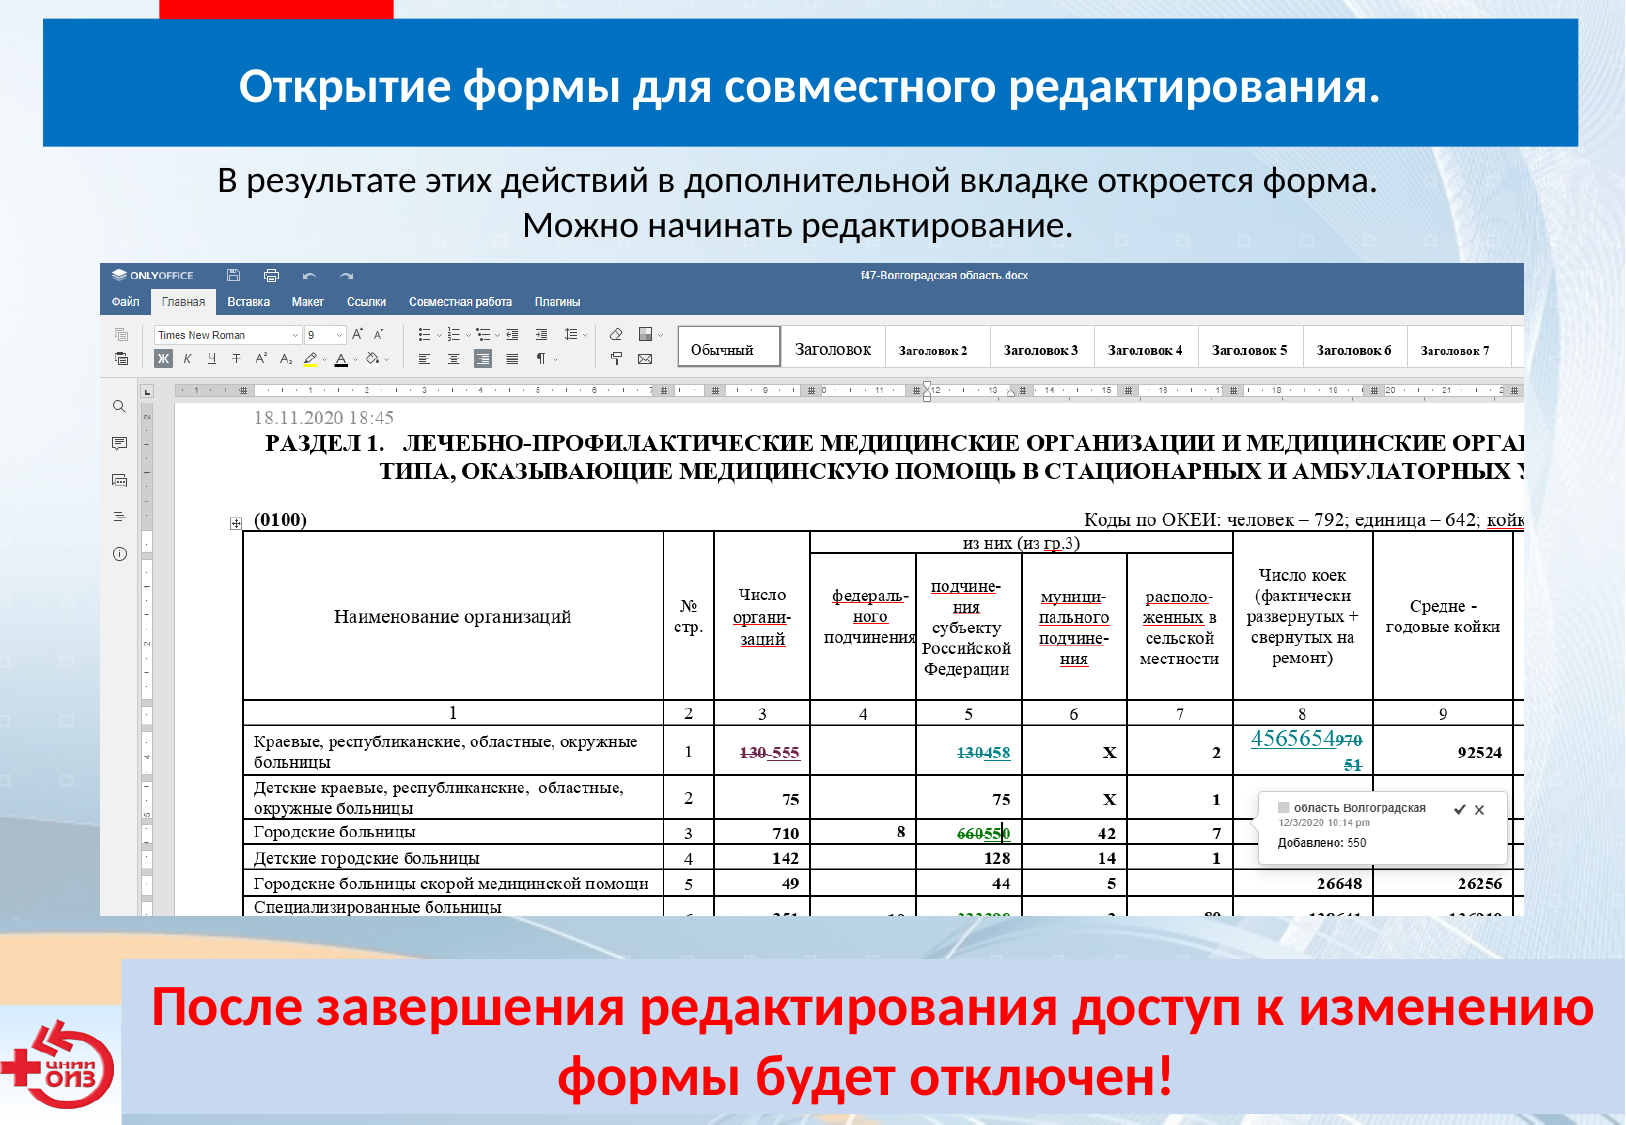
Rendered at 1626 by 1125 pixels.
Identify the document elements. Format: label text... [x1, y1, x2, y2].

title Открытие формы для совместного редактирования. [41, 17, 1580, 149]
text_box [157, 0, 396, 21]
text_box После завершения редактирования доступ к изменению формы будет отключен! [121, 959, 1625, 1114]
text_box В результате этих действий в дополнительной вкладке откроется форма. Можно начинать редактирование. [42, 147, 1555, 252]
picture [100, 263, 1525, 916]
picture [0, 1005, 122, 1125]
